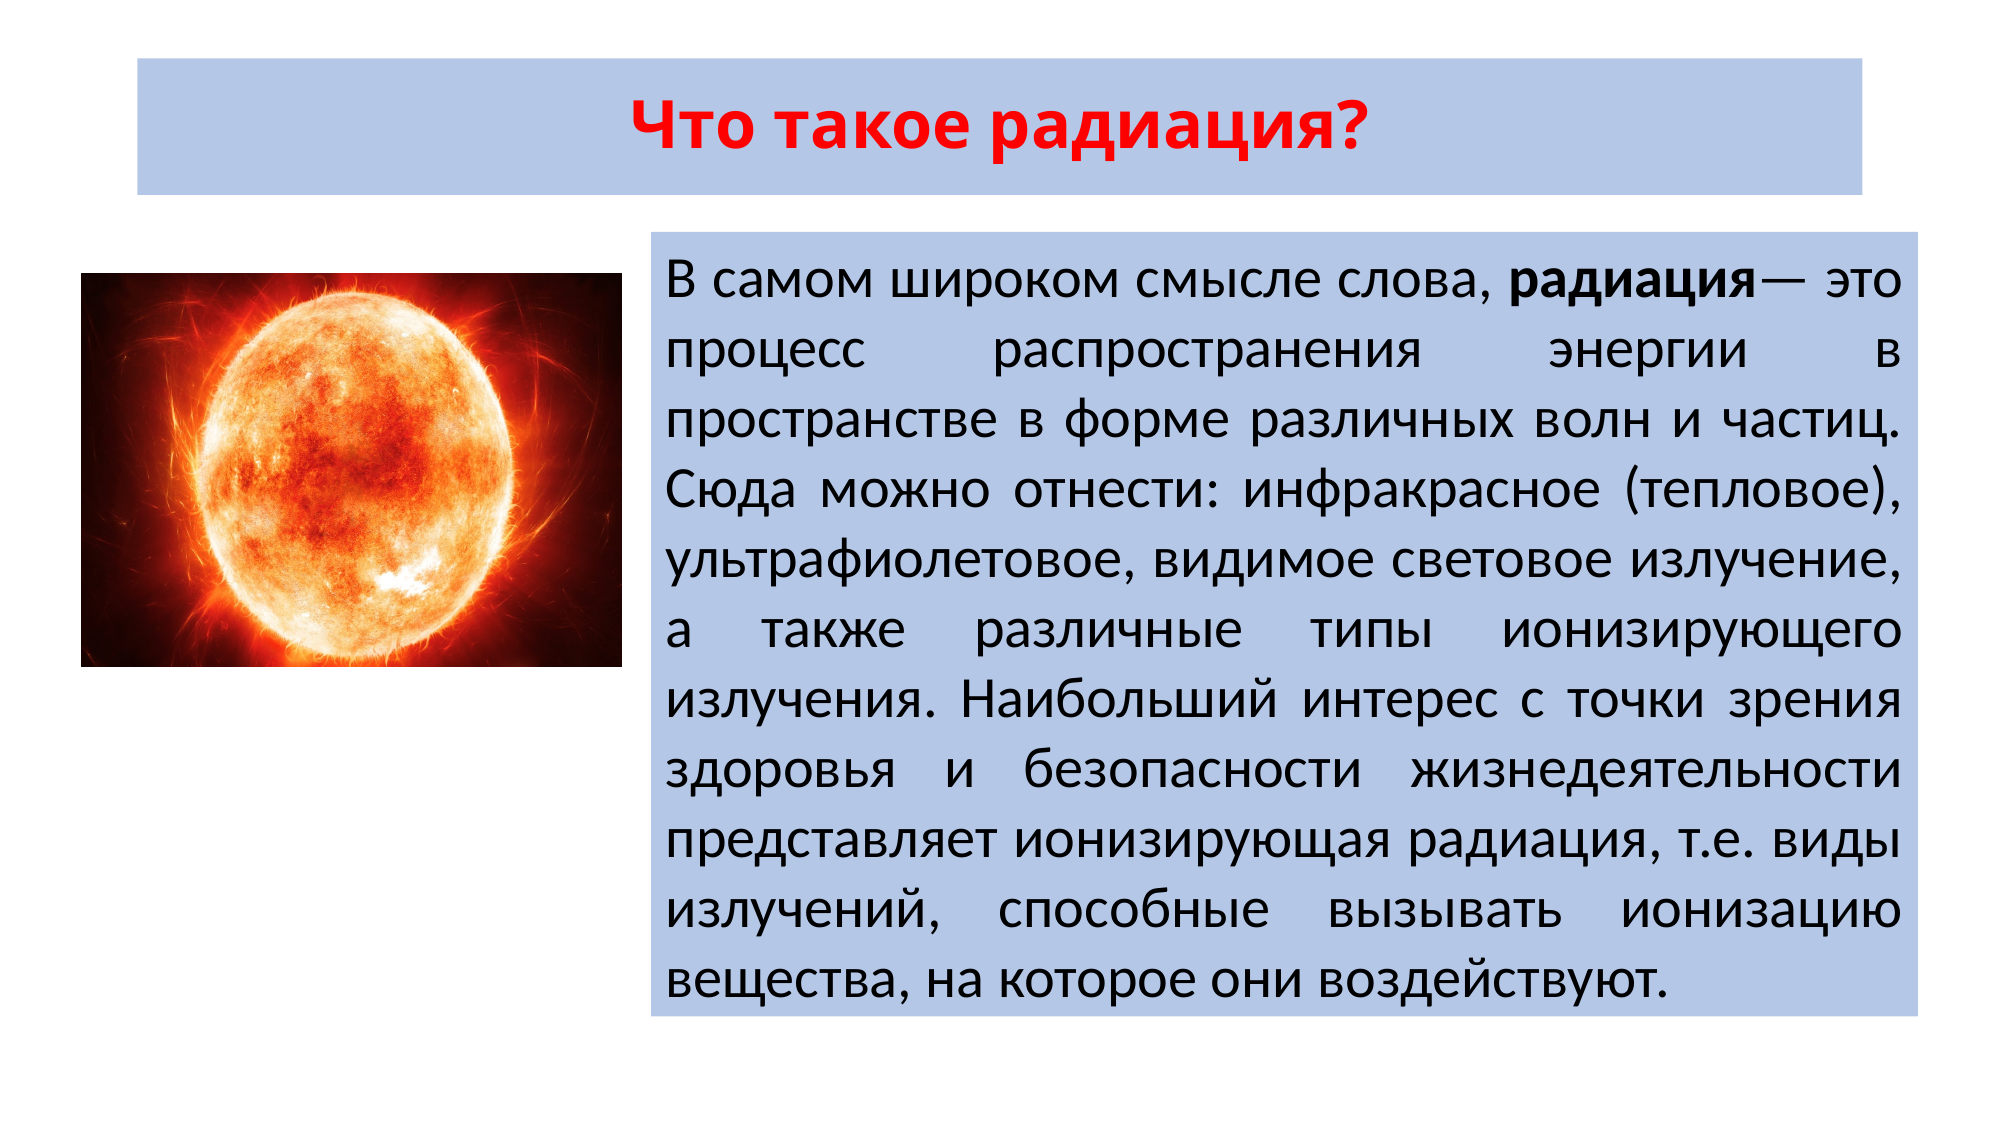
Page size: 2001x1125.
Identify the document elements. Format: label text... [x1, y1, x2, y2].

title Что такое радиация? [137, 58, 1863, 195]
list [81, 273, 622, 667]
text_box В самом широком смысле слова, радиация— это процесс распространения энергии в пространстве в форме различных волн и частиц. Сюда можно отнести: инфракрасное (тепловое), ультрафиолетовое, видимое световое излучение, а также различные типы ионизирующего излучения. Наибольший интерес с точки зрения здоровья и безопасности жизнедеятельности представляет ионизирующая радиация, т.е. виды излучений, способные вызывать ионизацию вещества, на которое они воздействуют. [651, 231, 1918, 1017]
